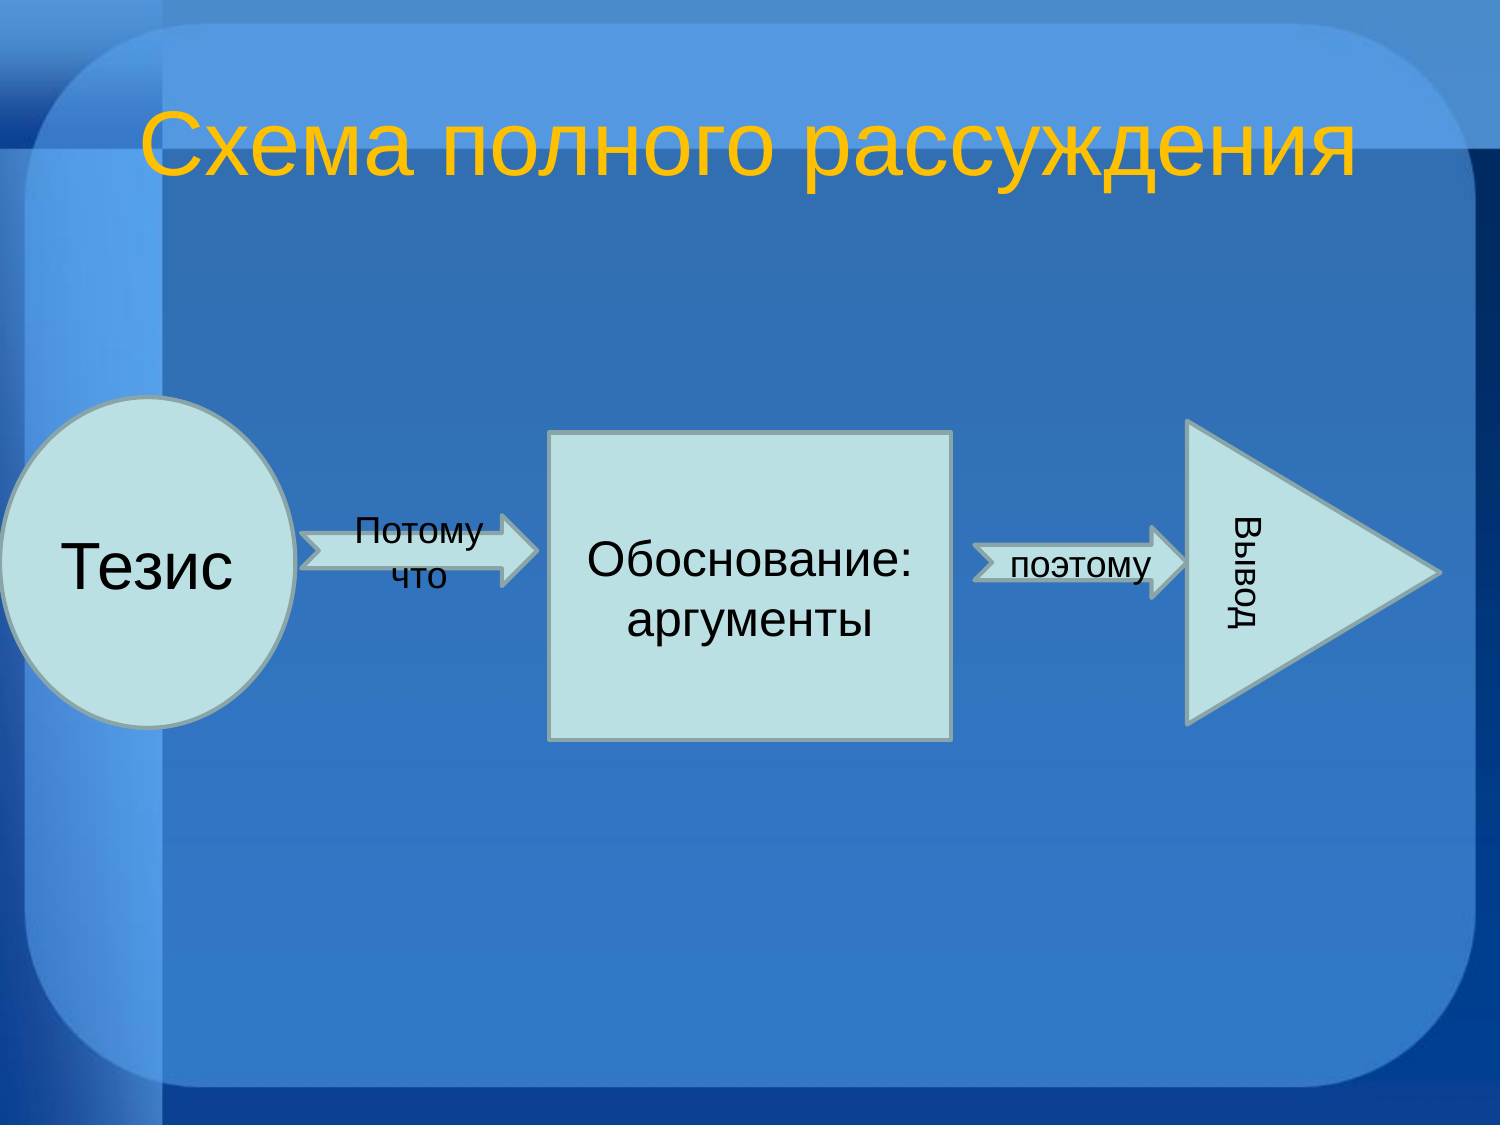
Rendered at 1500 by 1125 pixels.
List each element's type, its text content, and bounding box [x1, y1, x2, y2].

text_box Обоснование: аргументы [547, 430, 953, 742]
text_box Вывод [1184, 418, 1443, 727]
text_box Тезис [0, 394, 298, 731]
picture [0, 0, 1500, 1125]
title Схема полного рассуждения [74, 44, 1426, 233]
text_box поэтому [972, 525, 1190, 600]
text_box Потому что [299, 513, 540, 588]
list [74, 262, 1426, 1006]
